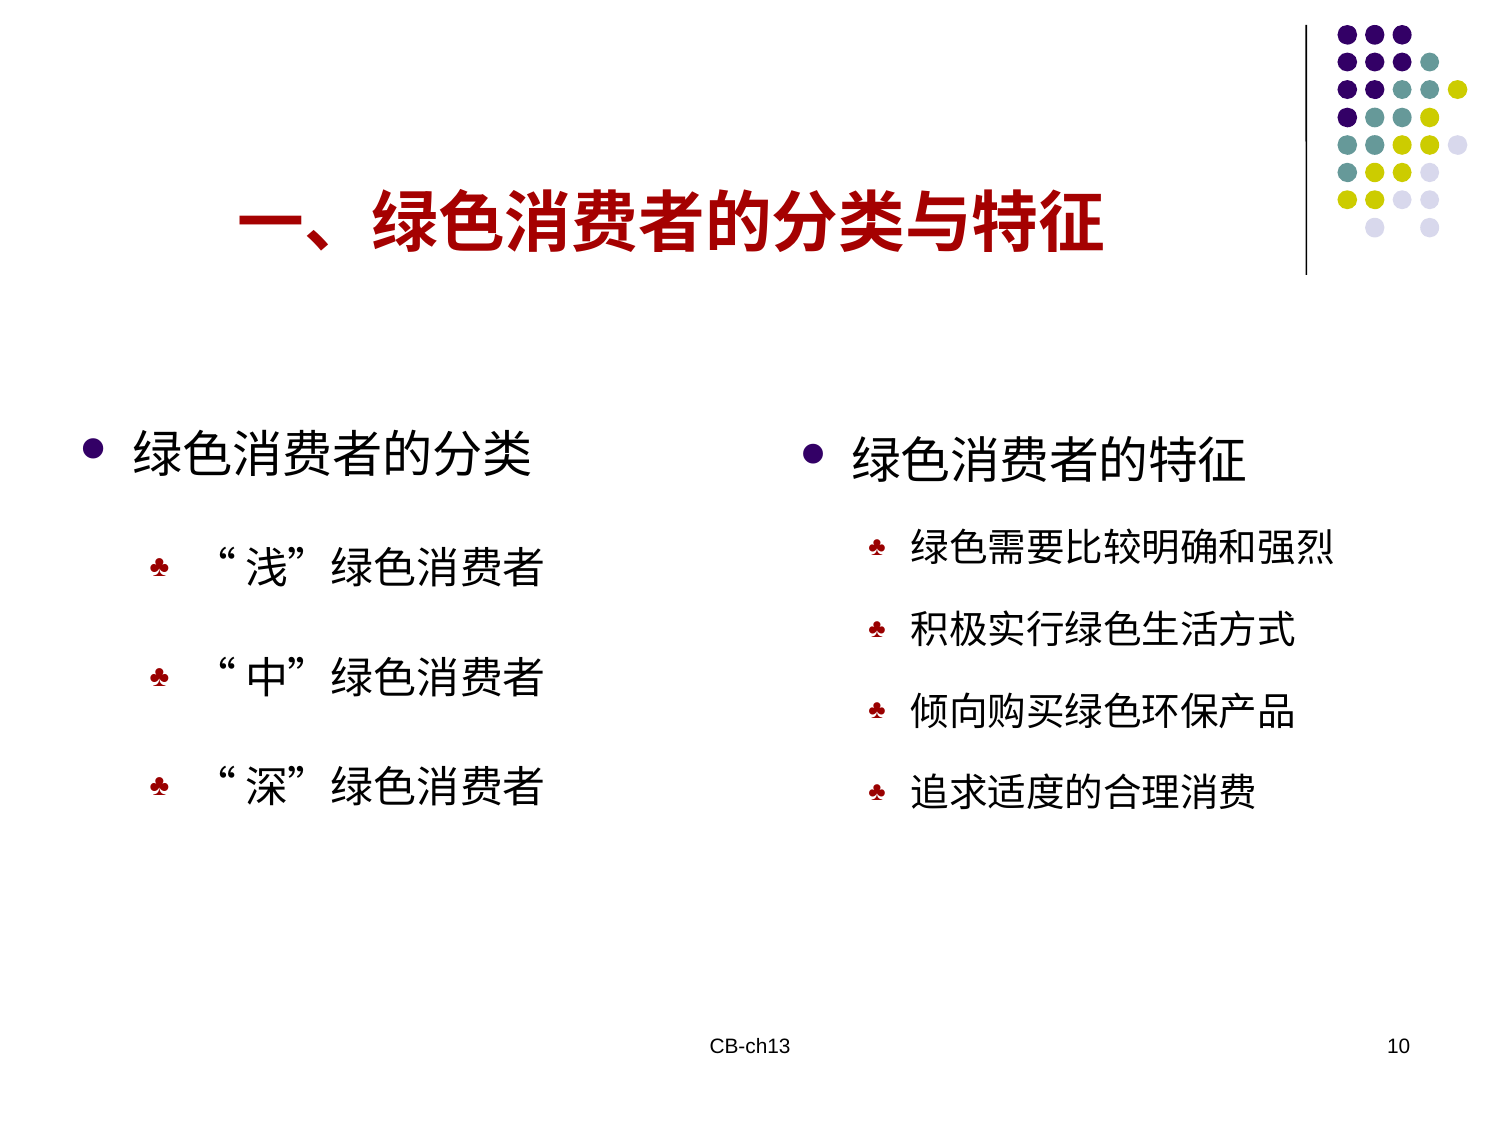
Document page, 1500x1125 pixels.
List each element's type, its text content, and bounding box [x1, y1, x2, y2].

text_box 绿色消费者的特征 绿色需要比较明确和强烈 积极实行绿色生活方式 倾向购买绿色环保产品 追求适度的合理消费 [785, 385, 1437, 830]
list 绿色消费者的分类 “浅”绿色消费者 “中”绿色消费者 “深”绿色消费者 [64, 385, 717, 823]
slide_number 10 [1074, 1024, 1426, 1101]
title 一、绿色消费者的分类与特征 [52, 113, 1291, 327]
footer CB-ch13 [512, 1024, 988, 1101]
